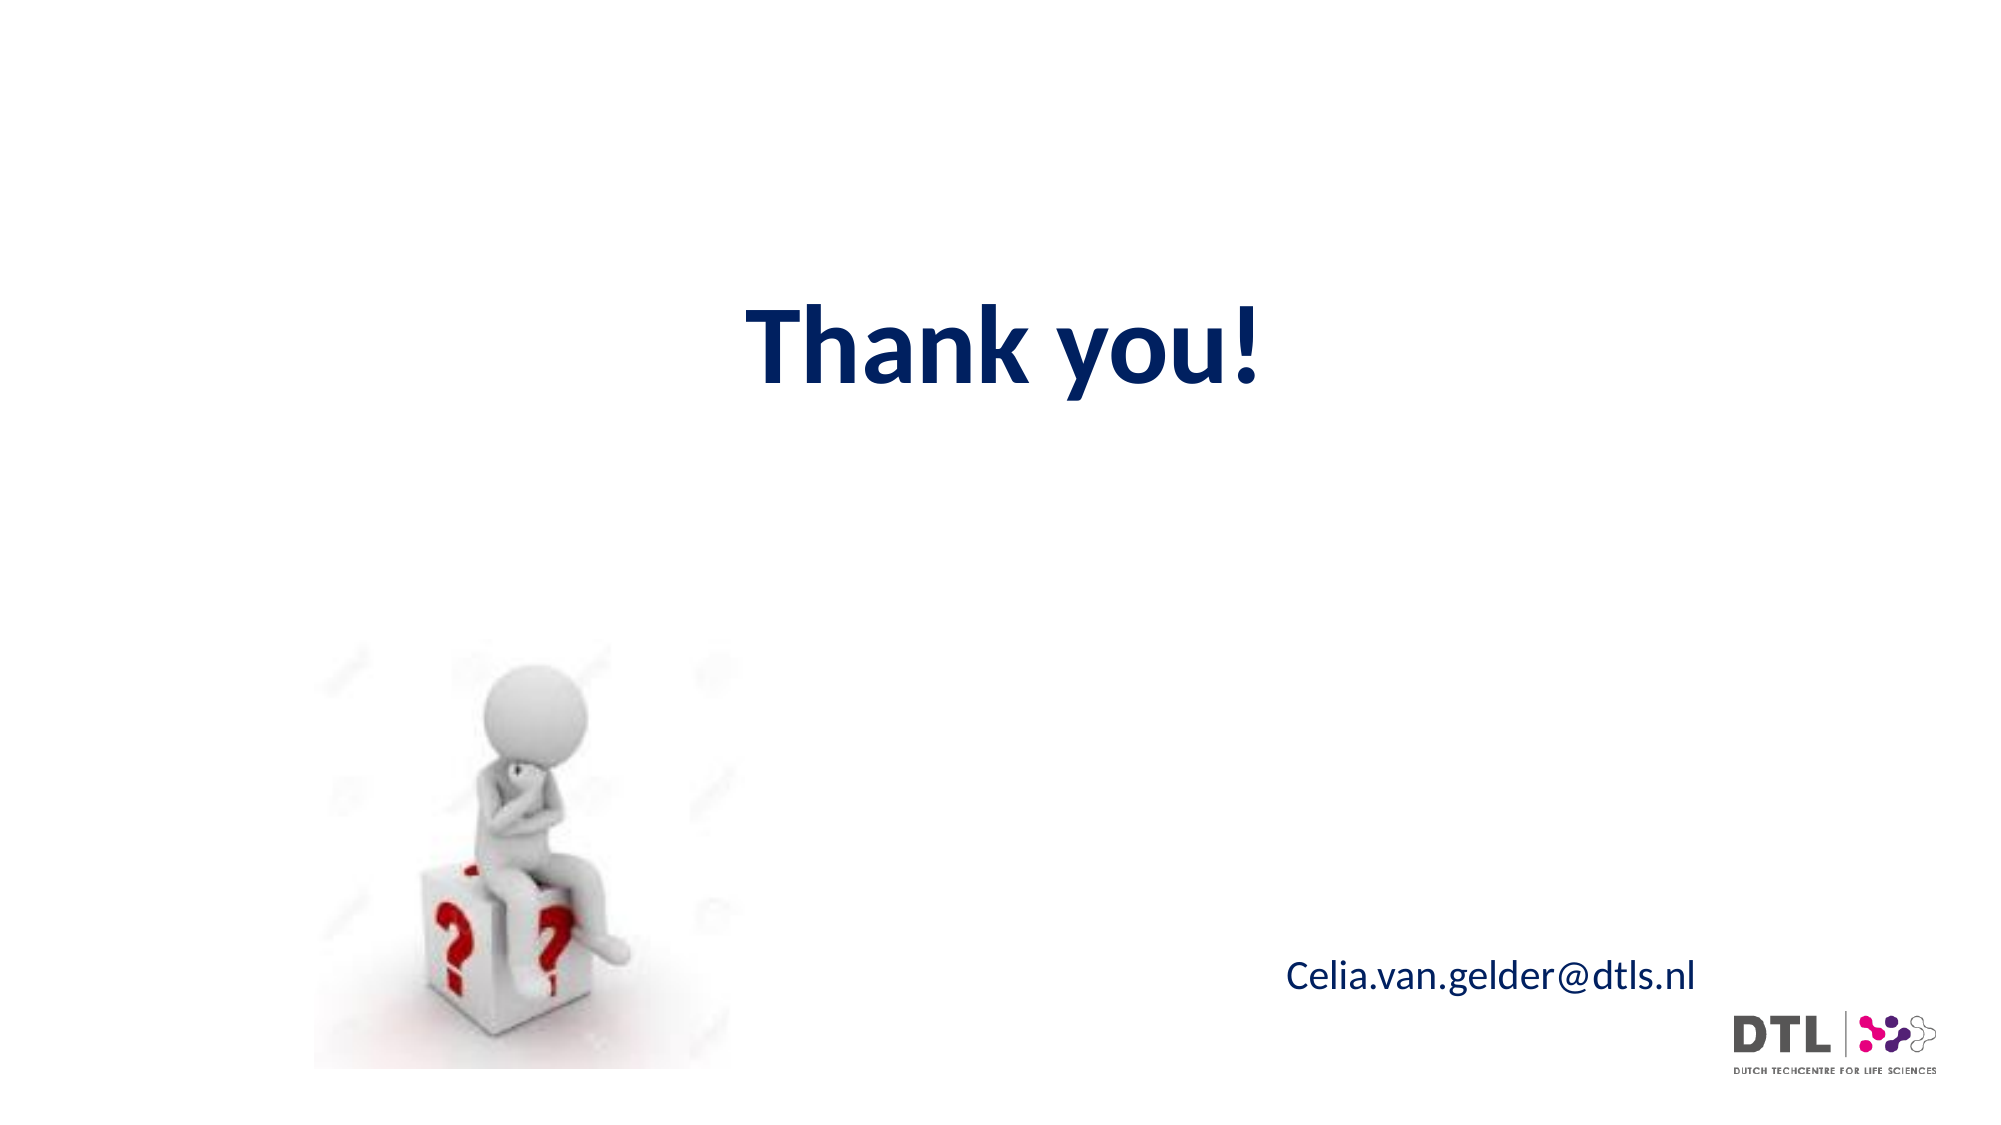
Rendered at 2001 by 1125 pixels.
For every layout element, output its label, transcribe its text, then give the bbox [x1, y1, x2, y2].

text_box Celia.van.gelder@dtls.nl [1197, 916, 1712, 1030]
picture [314, 639, 745, 1069]
text_box Thank you! [350, 250, 1662, 427]
picture [1734, 1011, 1936, 1074]
